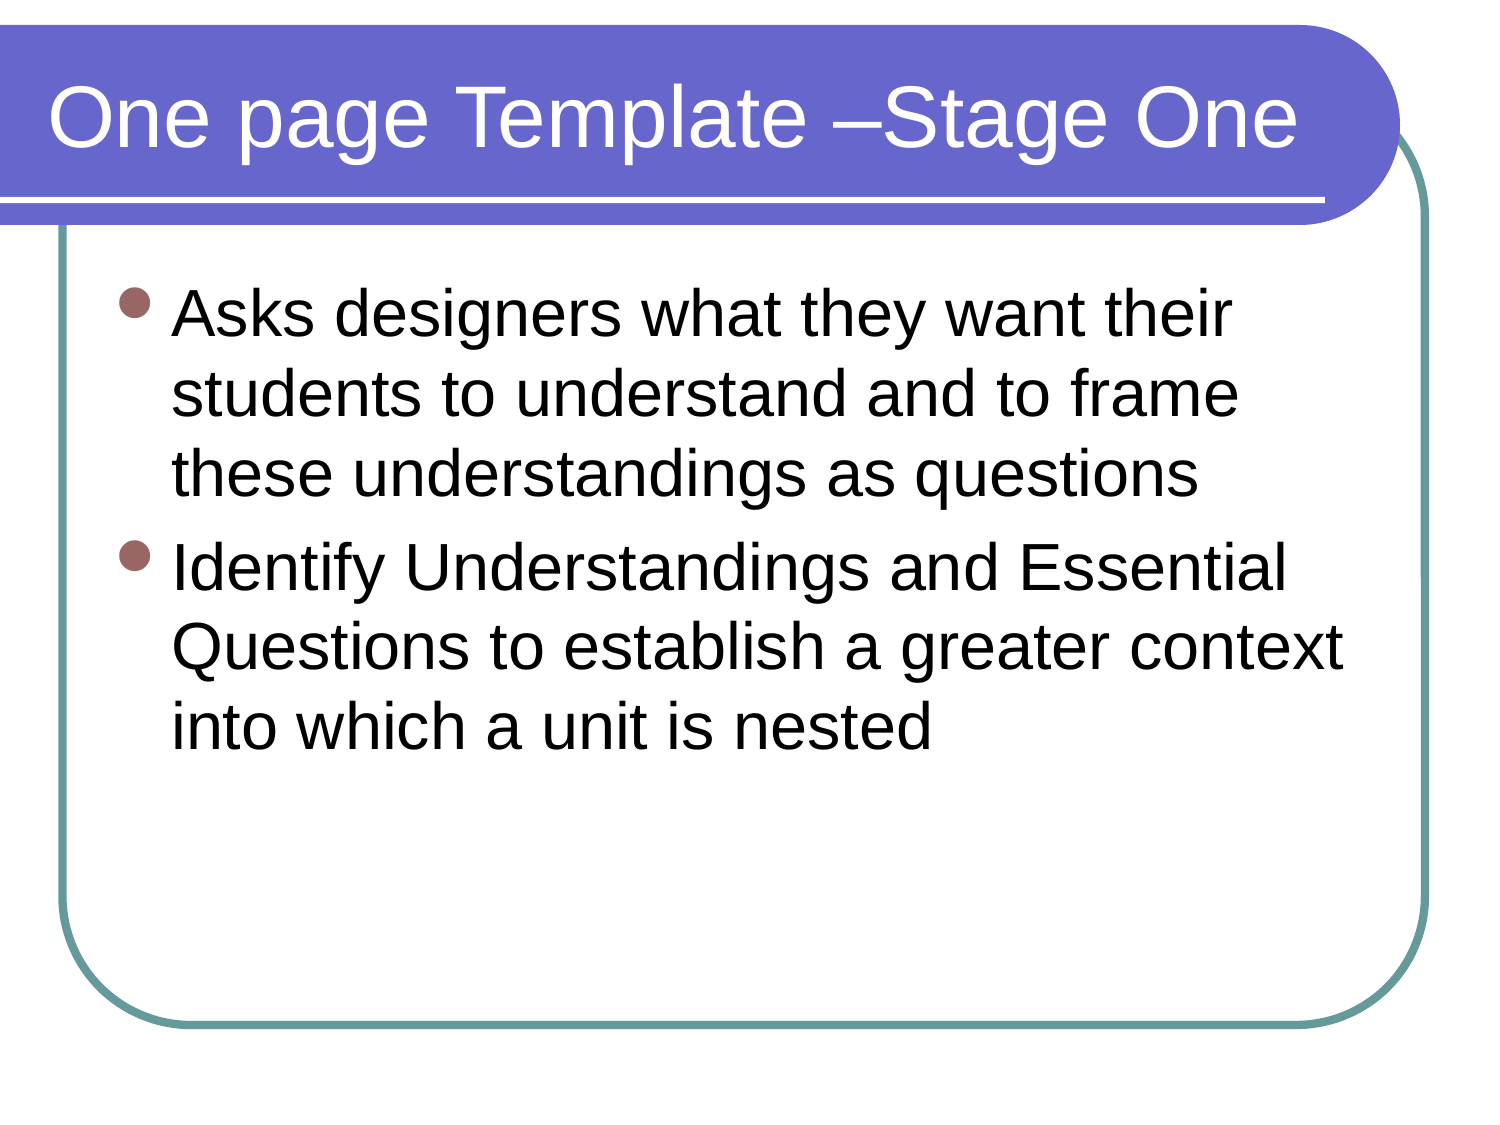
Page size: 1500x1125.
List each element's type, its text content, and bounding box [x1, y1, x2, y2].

title One page Template –Stage One [31, 37, 1348, 188]
list Asks designers what they want their students to understand and to frame these understandings as questions Identify Understandings and Essential Questions to establish a greater context into which a unit is nested [99, 262, 1401, 988]
